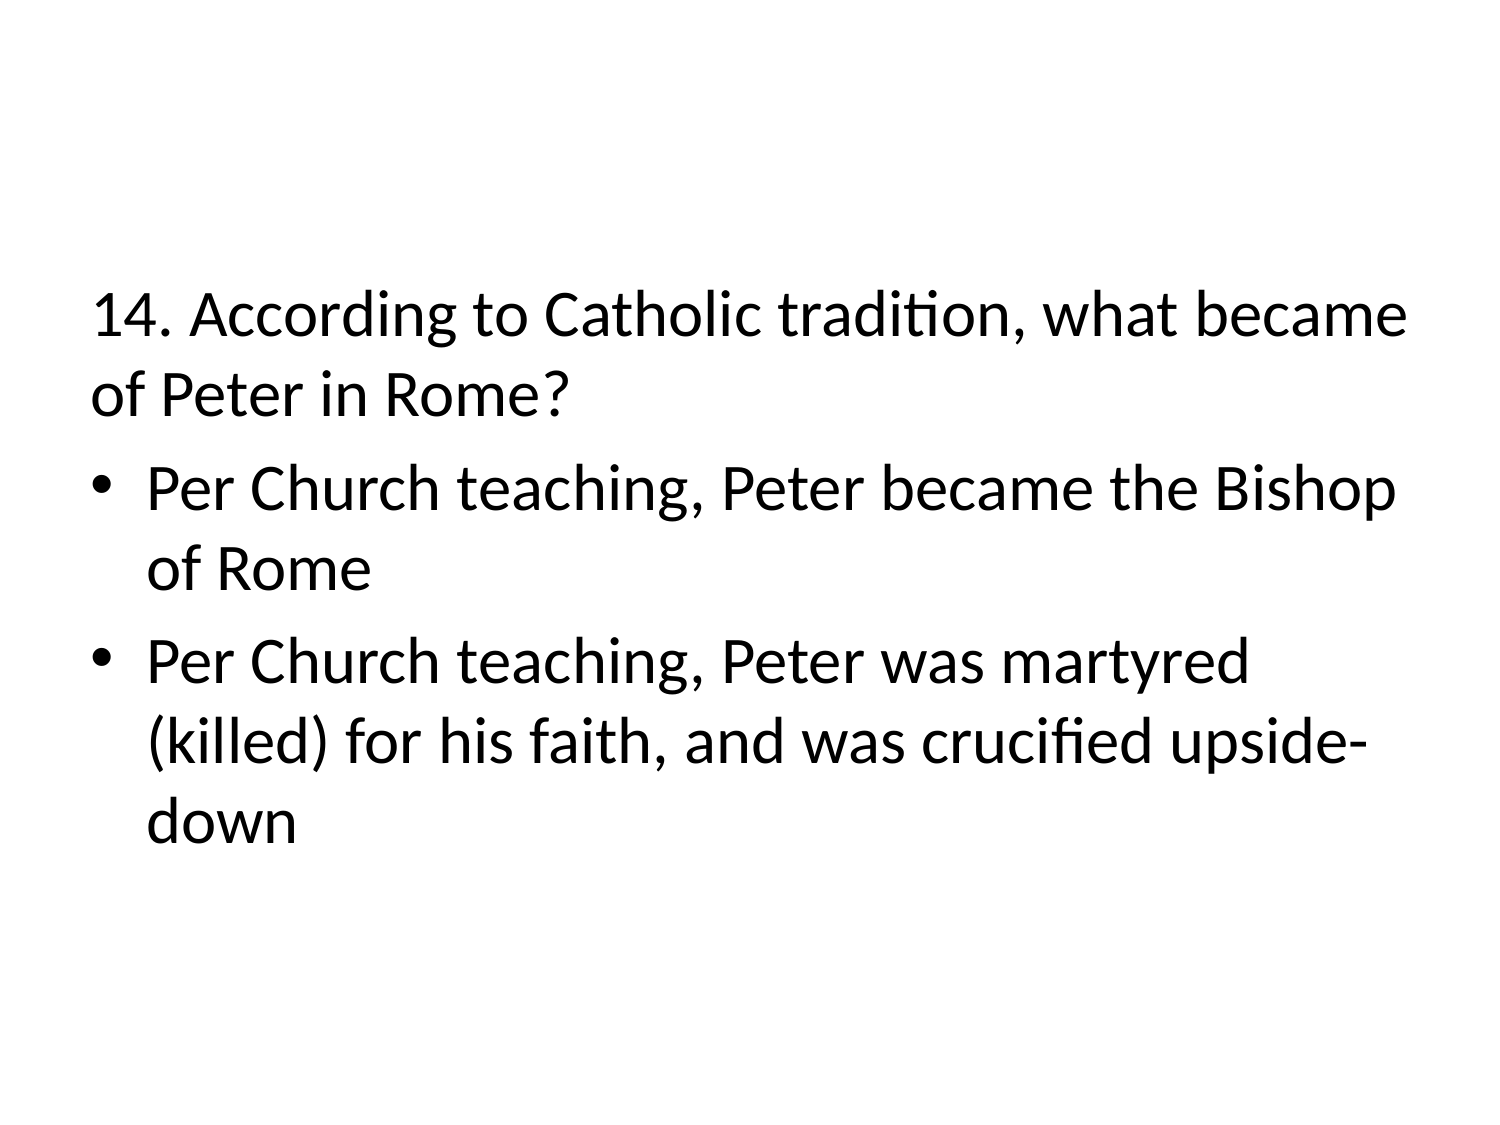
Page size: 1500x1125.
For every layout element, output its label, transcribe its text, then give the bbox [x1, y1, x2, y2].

list 14. According to Catholic tradition, what became of Peter in Rome? Per Church teaching, Peter became the Bishop of Rome Per Church teaching, Peter was martyred (killed) for his faith, and was crucified upside-down [75, 262, 1425, 1005]
